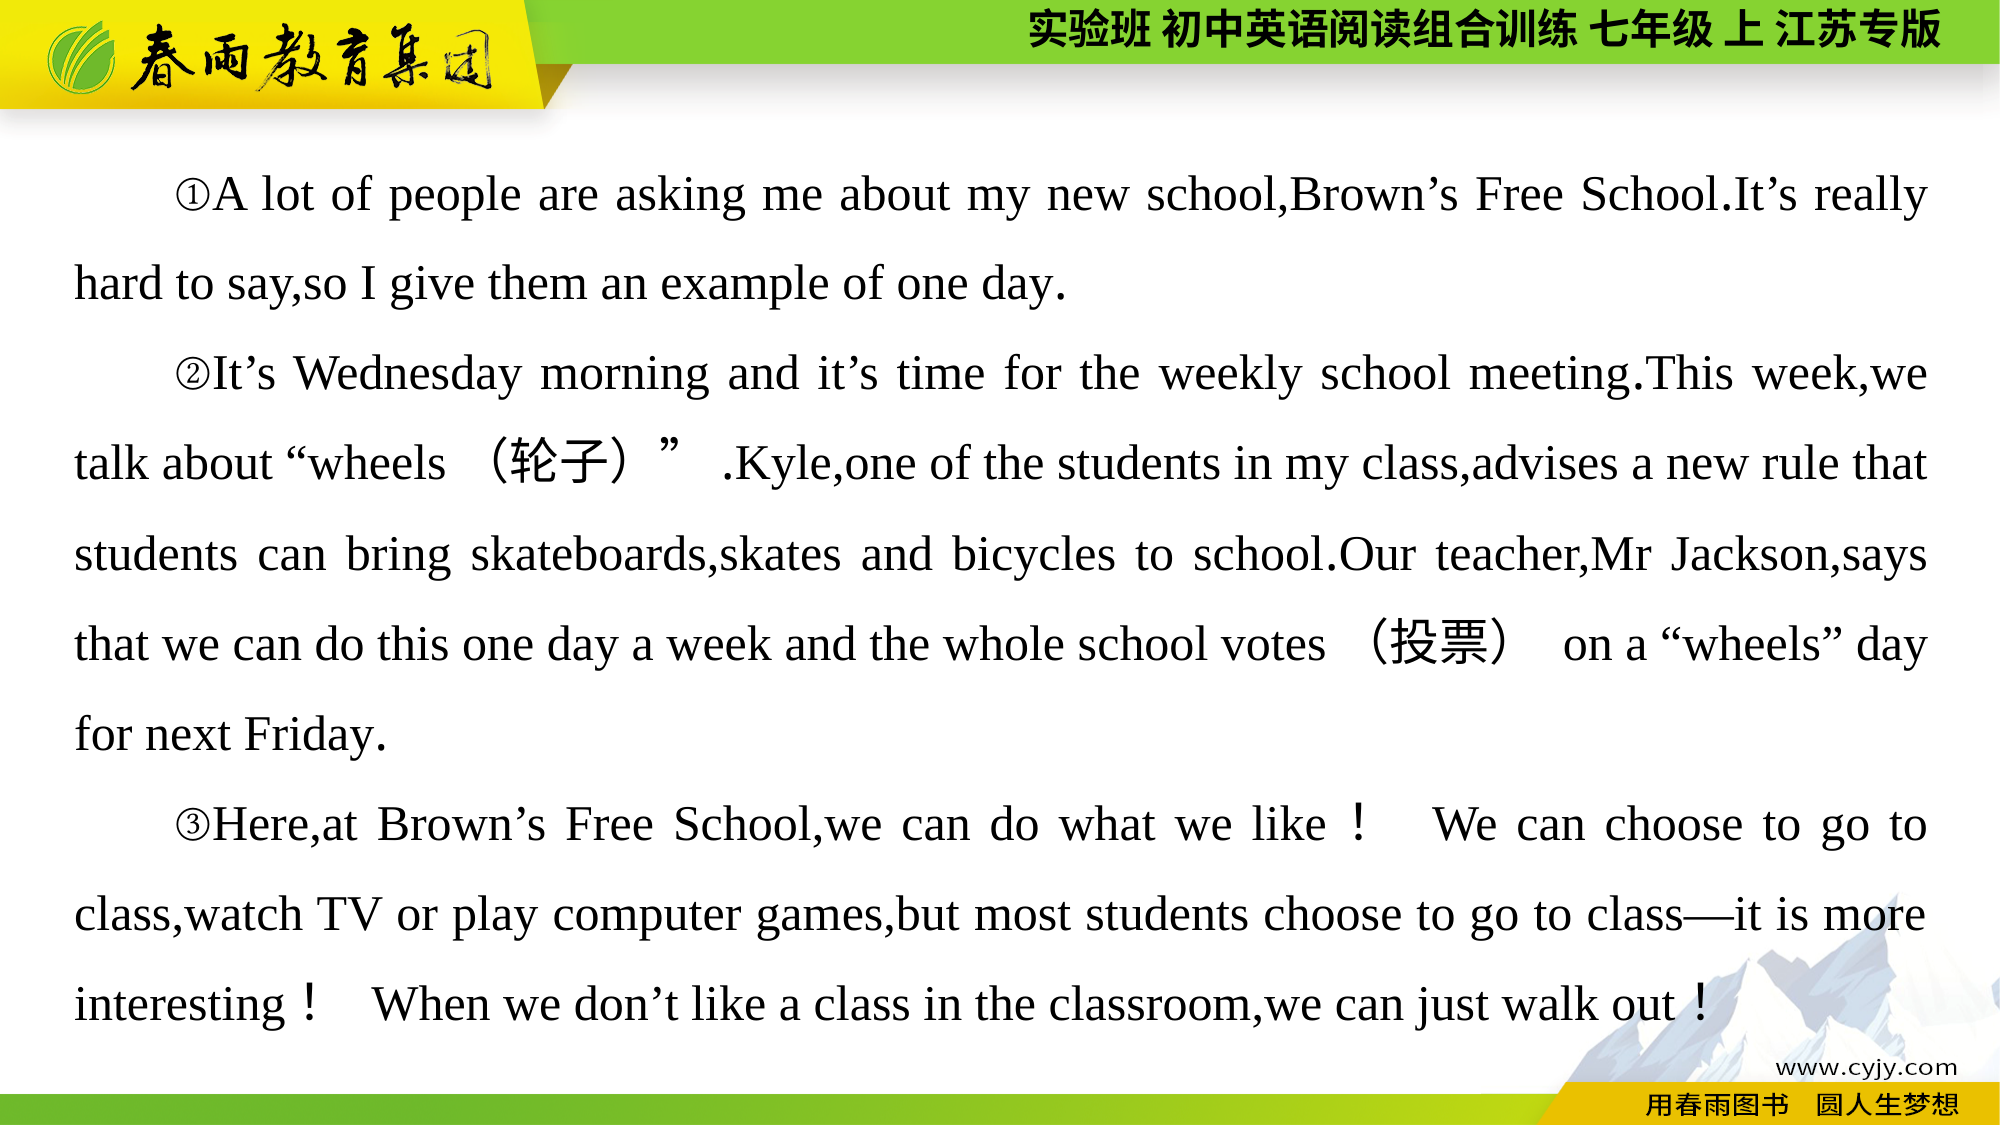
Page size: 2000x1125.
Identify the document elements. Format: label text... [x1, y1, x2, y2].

picture [0, 0, 2000, 1125]
list ①A lot of people are asking me about my new school,Brown’s Free School.It’s really hard to say,so I give them an example of one day. ②It’s Wednesday morning and it’s time for the weekly school meeting.This week,we talk about “wheels（轮子）”.Kyle,one of the students in my class,advises a new rule that students can bring skateboards,skates and bicycles to school.Our teacher,Mr Jackson,says that we can do this one day a week and the whole school votes（投票） on a “wheels” day for next Friday. ③Here,at Brown’s Free School,we can do what we like！ We can choose to go to class,watch TV or play computer games,but most students choose to go to class—it is more interesting！ When we don’t like a class in the classroom,we can just walk out！ [59, 122, 1944, 1035]
